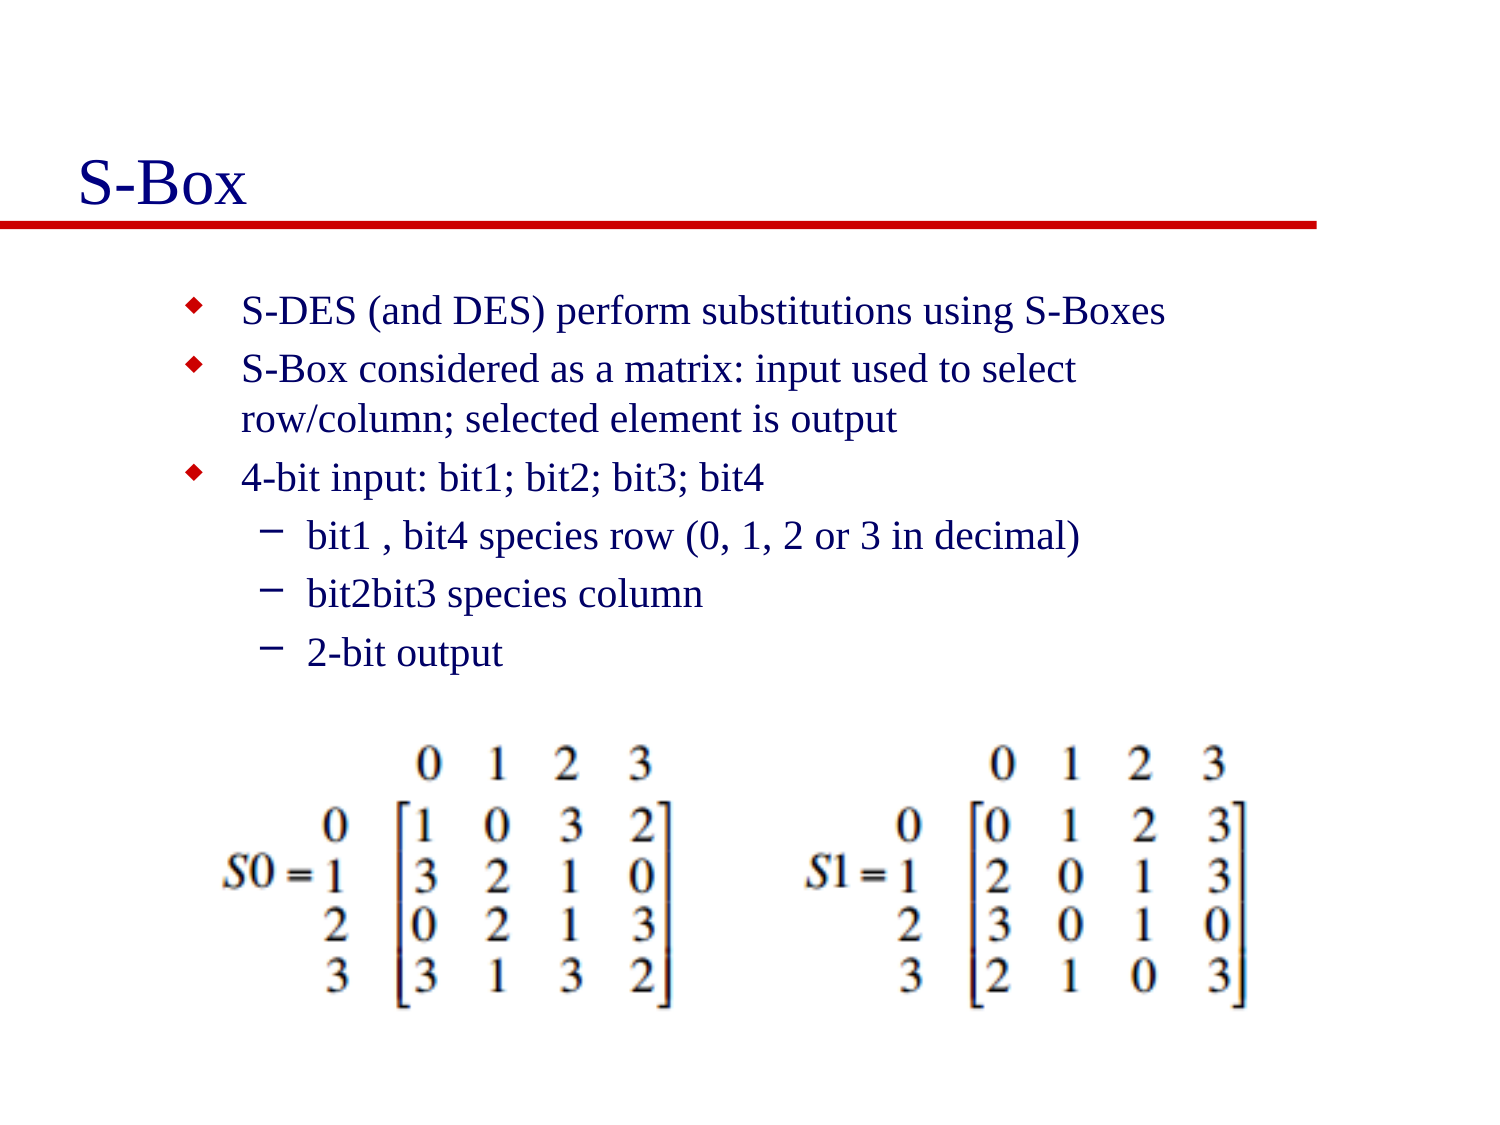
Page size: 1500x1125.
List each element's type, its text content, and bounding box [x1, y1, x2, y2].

picture [194, 692, 1361, 1033]
title S-Box [62, 43, 1338, 226]
list S-DES (and DES) perform substitutions using S-Boxes S-Box considered as a matrix: input used to select row/column; selected element is output 4-bit input: bit1; bit2; bit3; bit4 bit1 , bit4 species row (0, 1, 2 or 3 in decimal) bit2bit3 species column 2-bit output [169, 274, 1438, 951]
